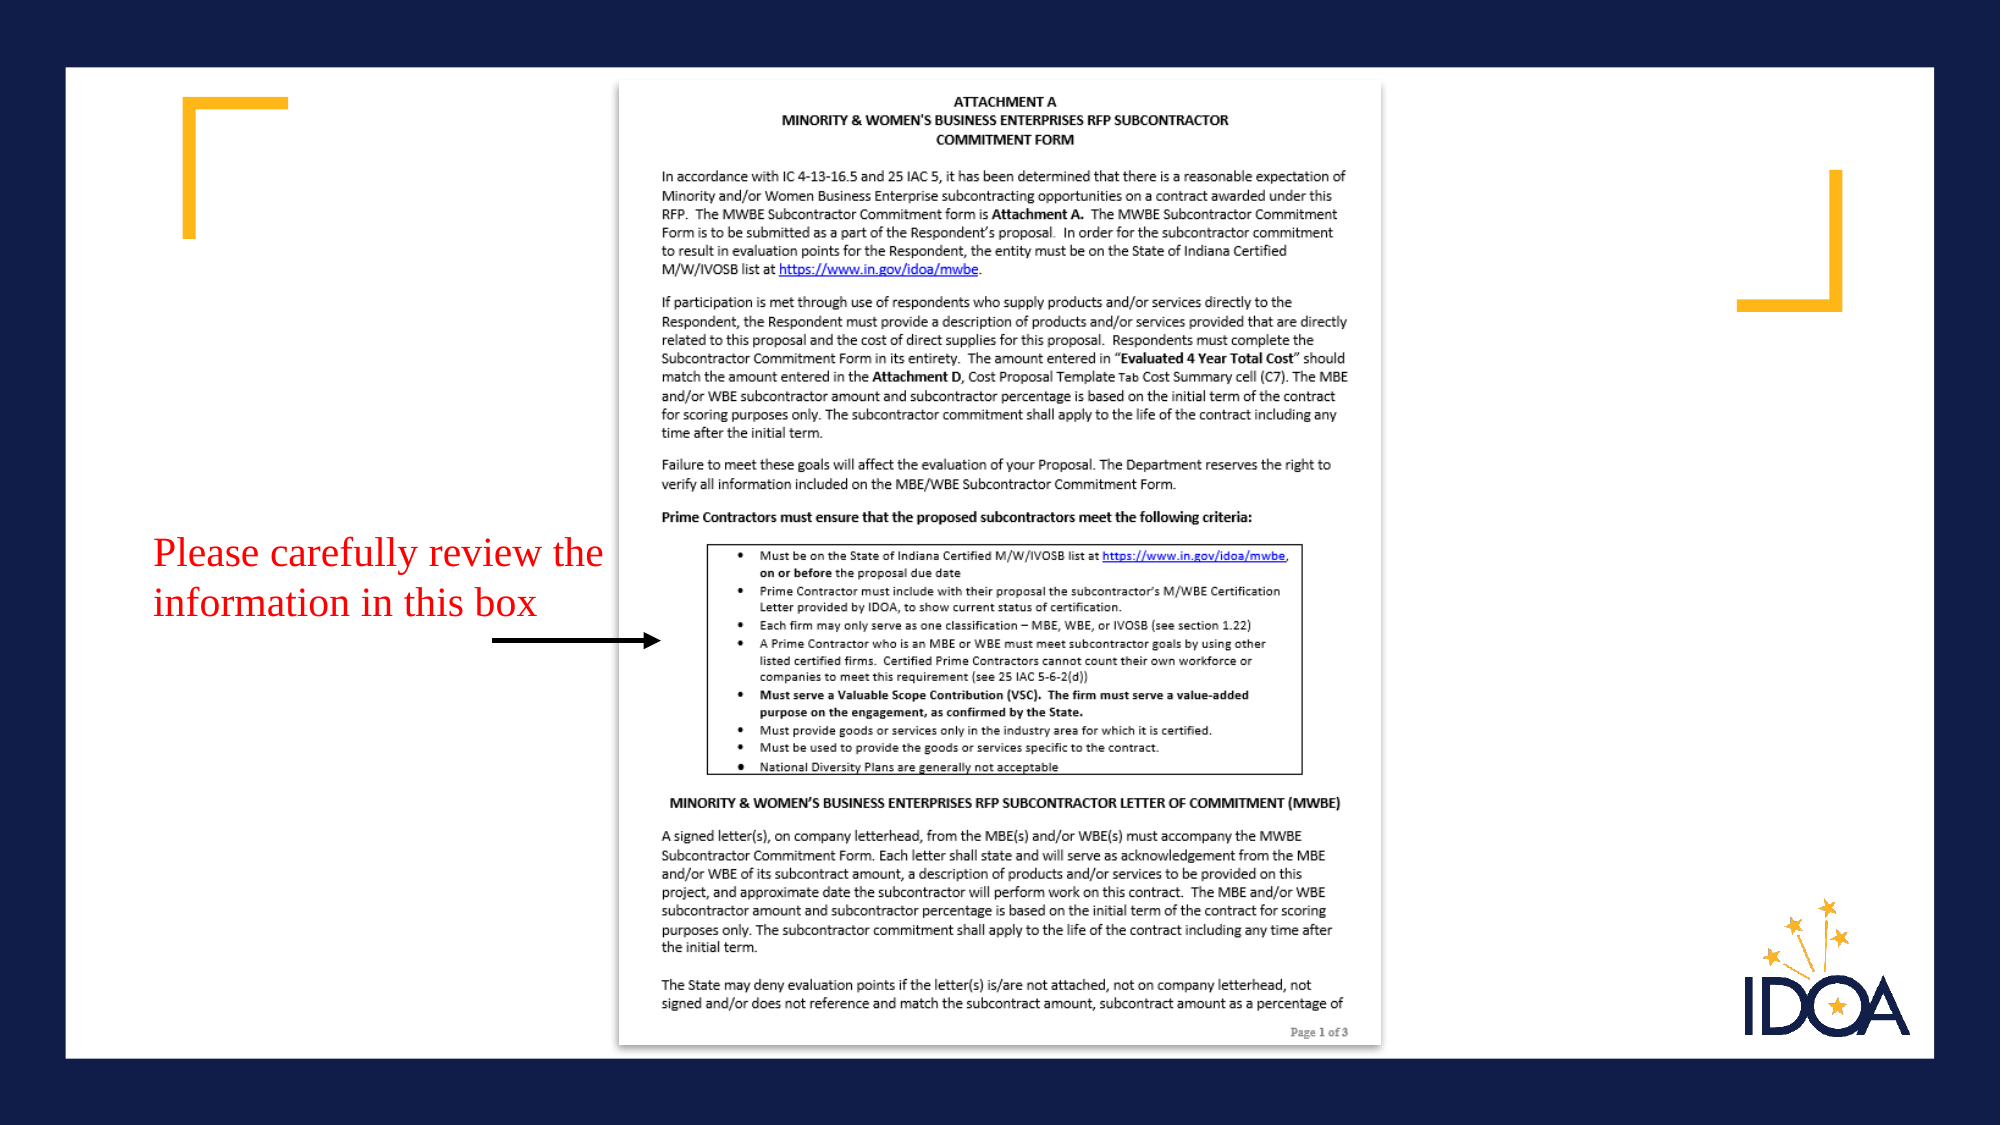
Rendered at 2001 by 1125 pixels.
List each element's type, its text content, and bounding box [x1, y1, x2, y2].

picture [619, 80, 1381, 1045]
picture [1702, 857, 1959, 1114]
text_box Please carefully review the information in this box [138, 517, 619, 633]
